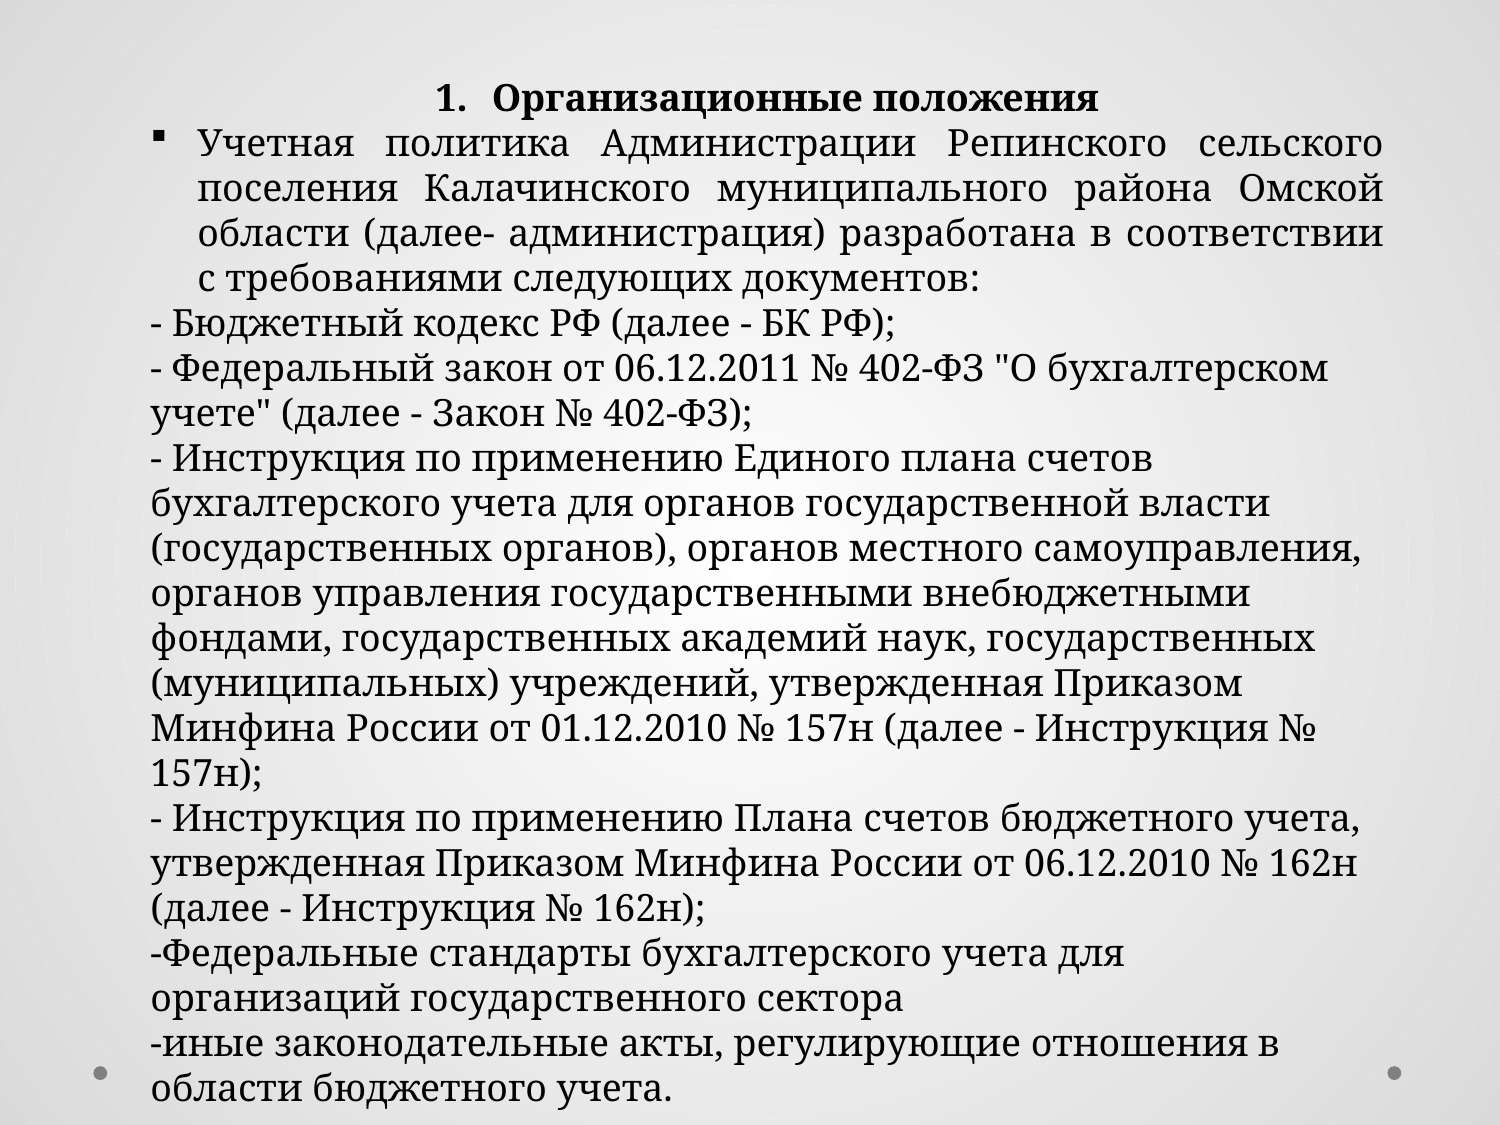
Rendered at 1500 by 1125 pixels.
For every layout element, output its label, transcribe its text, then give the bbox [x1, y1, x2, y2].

text_box Организационные положения Учетная политика Администрации Репинского сельского поселения Калачинского муниципального района Омской области (далее- администрация) разработана в соответствии с требованиями следующих документов: - Бюджетный кодекс РФ (далее - БК РФ); - Федеральный закон от 06.12.2011 № 402-ФЗ "О бухгалтерском учете" (далее - Закон № 402-ФЗ); - Инструкция по применению Единого плана счетов бухгалтерского учета для органов государственной власти (государственных органов), органов местного самоуправления, органов управления государственными внебюджетными фондами, государственных академий наук, государственных (муниципальных) учреждений, утвержденная Приказом Минфина России от 01.12.2010 № 157н (далее - Инструкция № 157н); - Инструкция по применению Плана счетов бюджетного учета, утвержденная Приказом Минфина России от 06.12.2010 № 162н (далее - Инструкция № 162н); -Федеральные стандарты бухгалтерского учета для организаций государственного сектора -иные законодательные акты, регулирующие отношения в области бюджетного учета. [135, 66, 1400, 1117]
